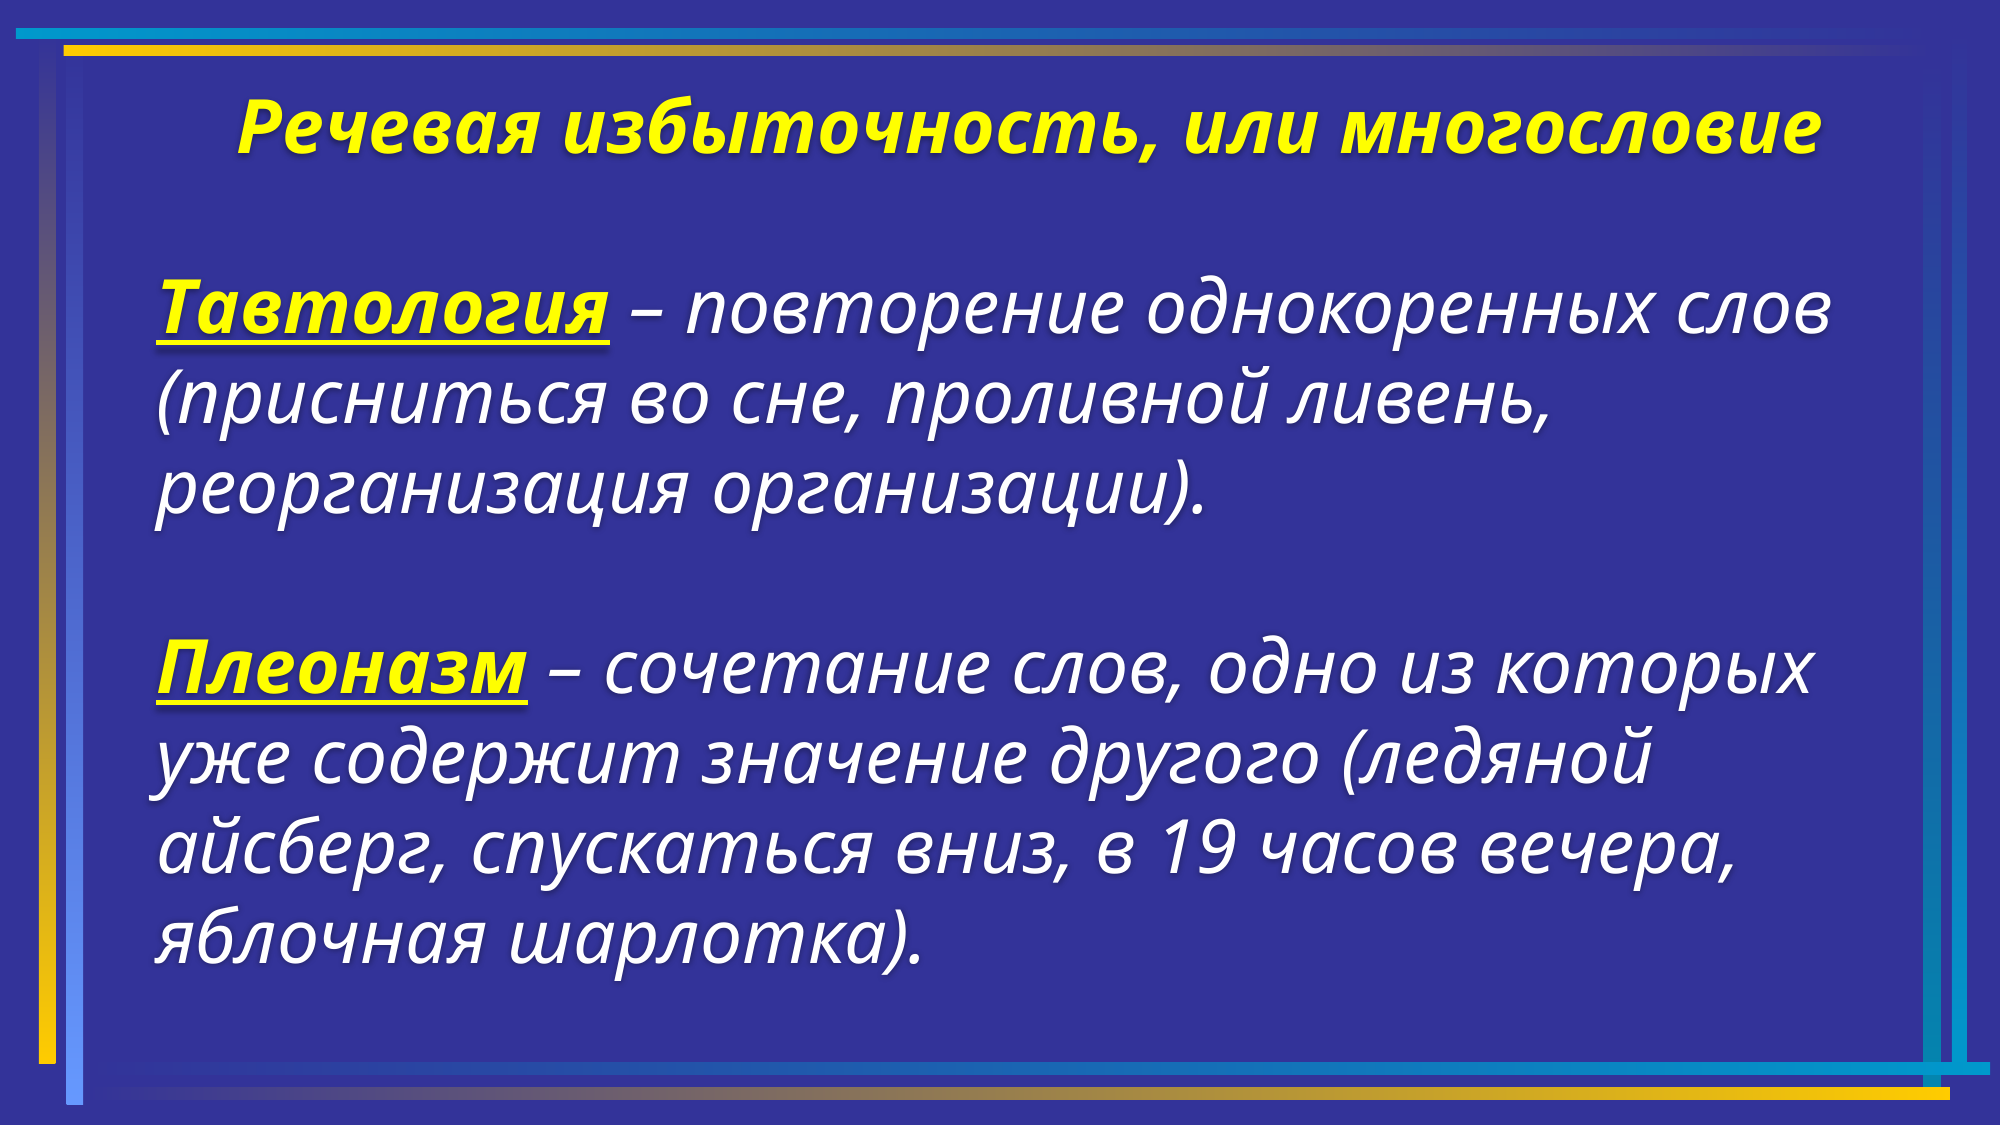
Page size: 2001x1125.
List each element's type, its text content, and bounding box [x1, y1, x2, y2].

picture [1545, 1062, 1552, 1075]
text_box Речевая избыточность, или многословие Тавтология – повторение однокоренных слов (присниться во сне, проливной ливень, реорганизация организации). Плеоназм – сочетание слов, одно из которых уже содержит значение другого (ледяной айсберг, спускаться вниз, в 19 часов вечера, яблочная шарлотка). [138, 68, 1924, 921]
